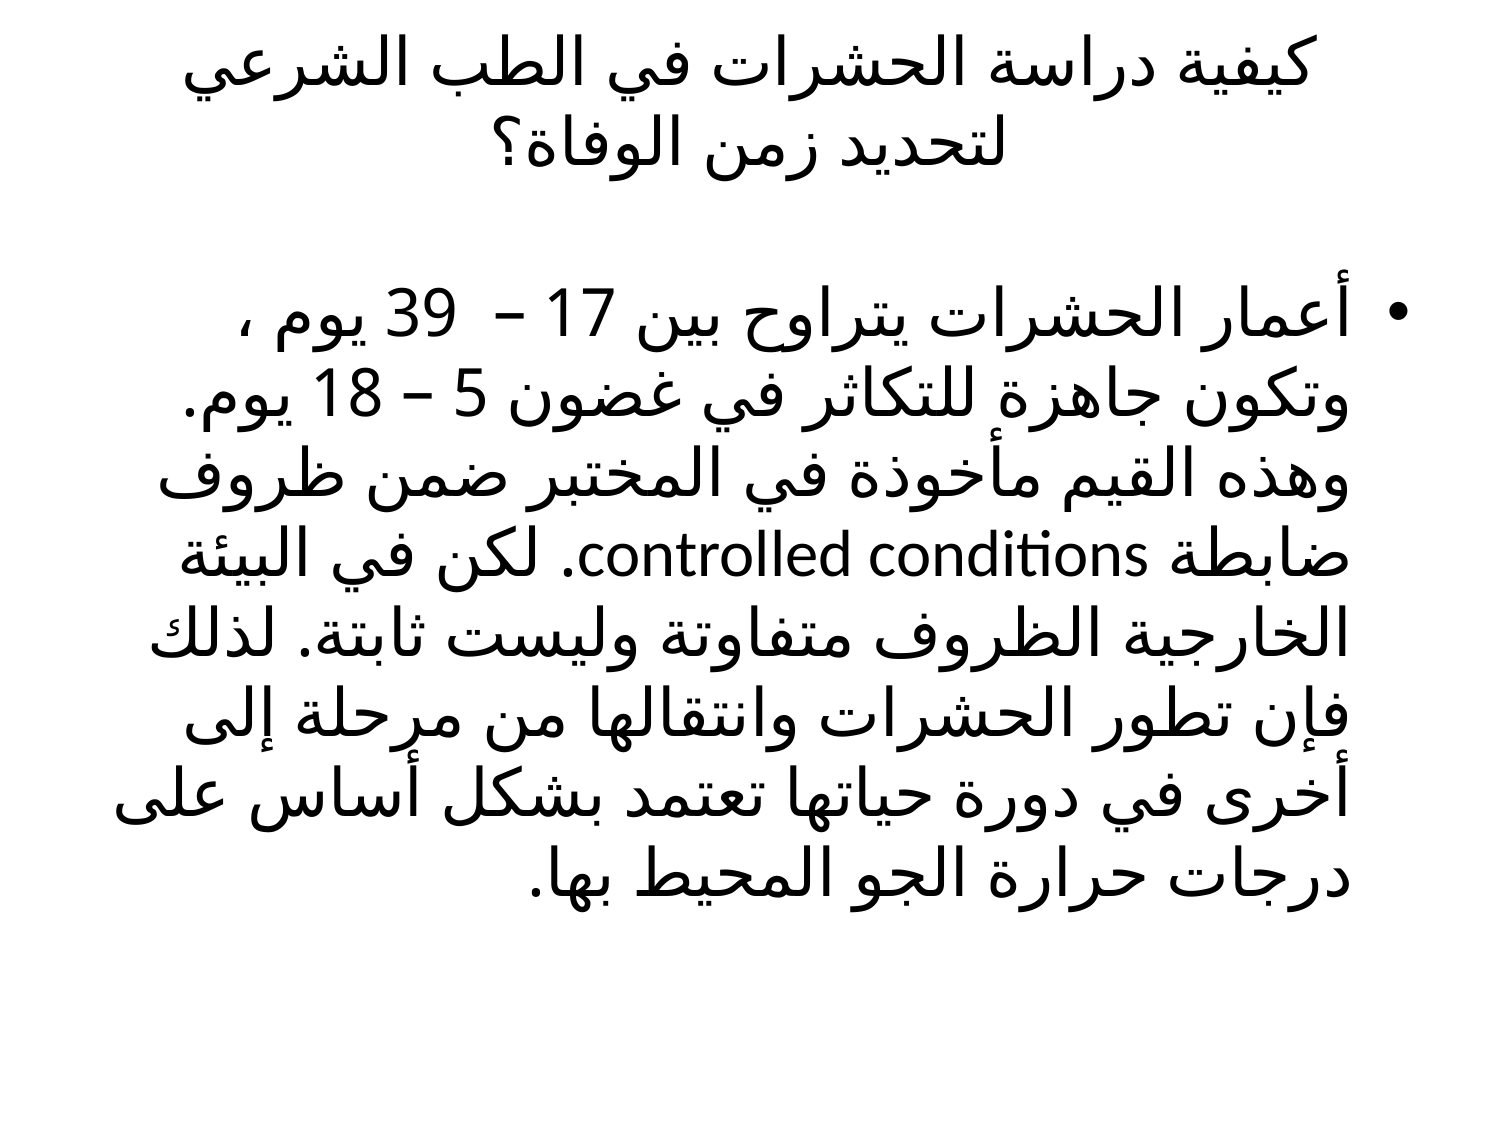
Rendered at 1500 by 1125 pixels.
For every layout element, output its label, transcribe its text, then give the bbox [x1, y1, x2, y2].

title كيفية دراسة الحشرات في الطب الشرعي لتحديد زمن الوفاة؟ [75, 45, 1425, 233]
list أعمار الحشرات يتراوح بين 17 – 39 يوم ، وتكون جاهزة للتكاثر في غضون 5 – 18 يوم. وهذه القيم مأخوذة في المختبر ضمن ظروف ضابطة controlled conditions. لكن في البيئة الخارجية الظروف متفاوتة وليست ثابتة. لذلك فإن تطور الحشرات وانتقالها من مرحلة إلى أخرى في دورة حياتها تعتمد بشكل أساس على درجات حرارة الجو المحيط بها. [75, 262, 1425, 1005]
